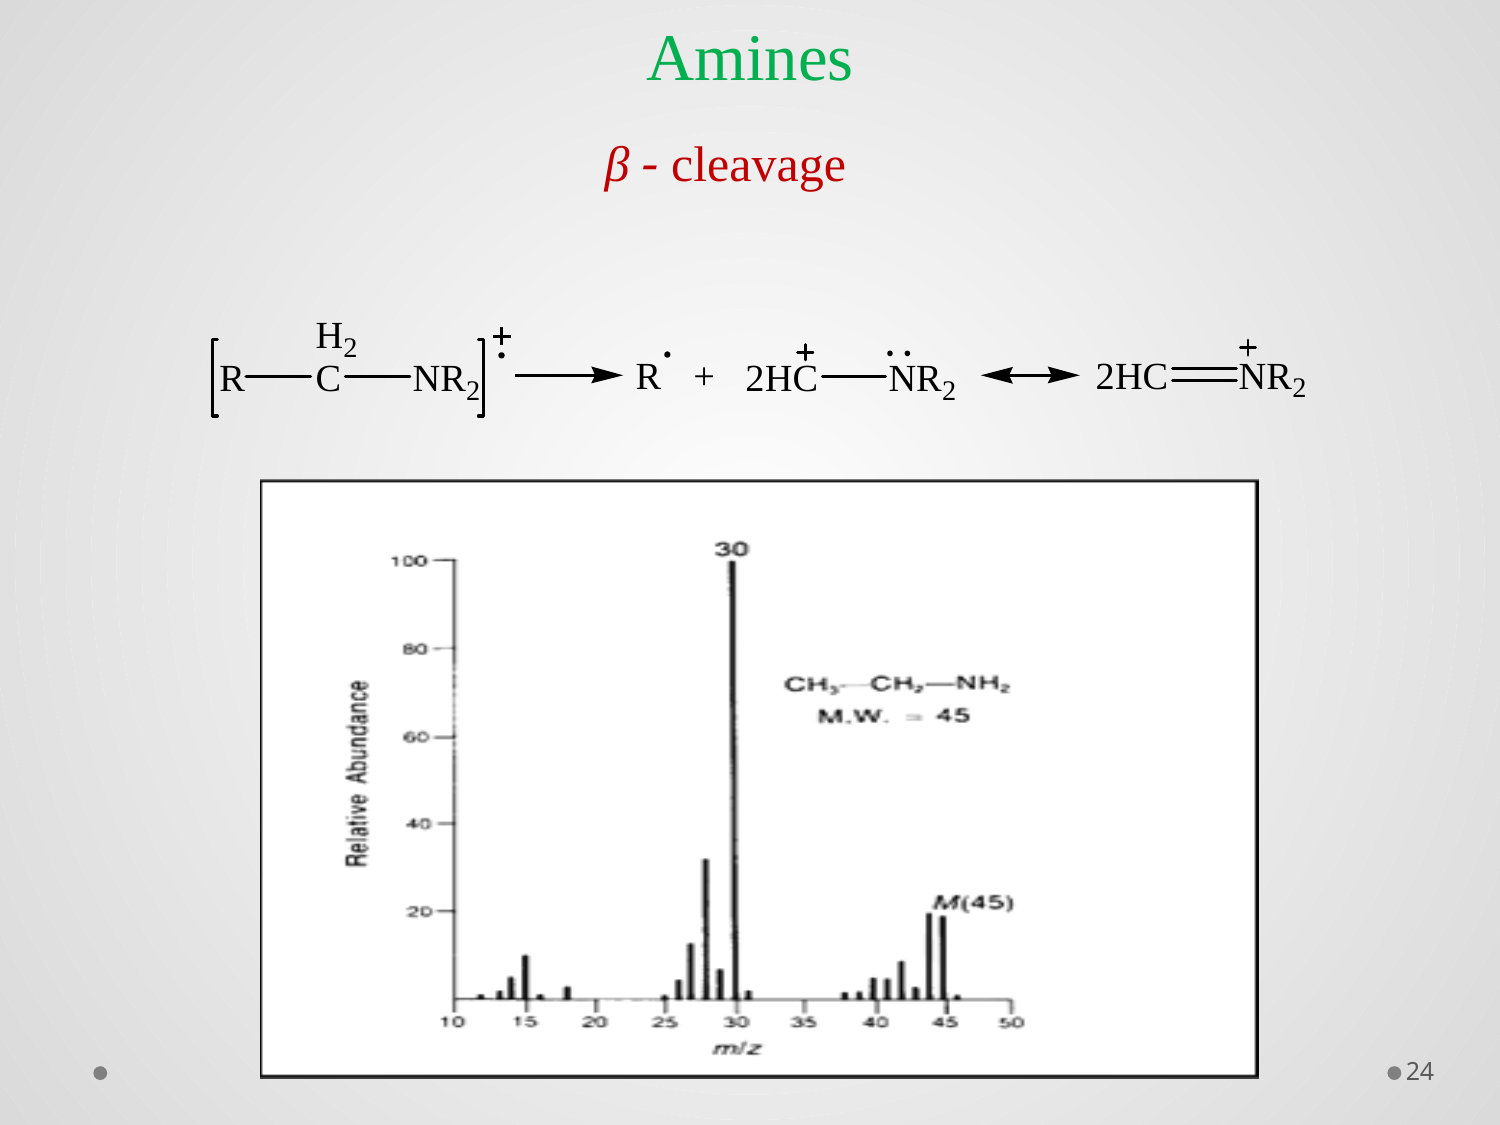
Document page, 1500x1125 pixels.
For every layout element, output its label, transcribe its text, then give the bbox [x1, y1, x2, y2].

picture [259, 479, 1260, 1079]
slide_number 24 [1401, 1042, 1494, 1103]
picture [205, 318, 1307, 424]
text_box Amines [501, 6, 999, 102]
text_box β - cleavage [589, 124, 861, 199]
